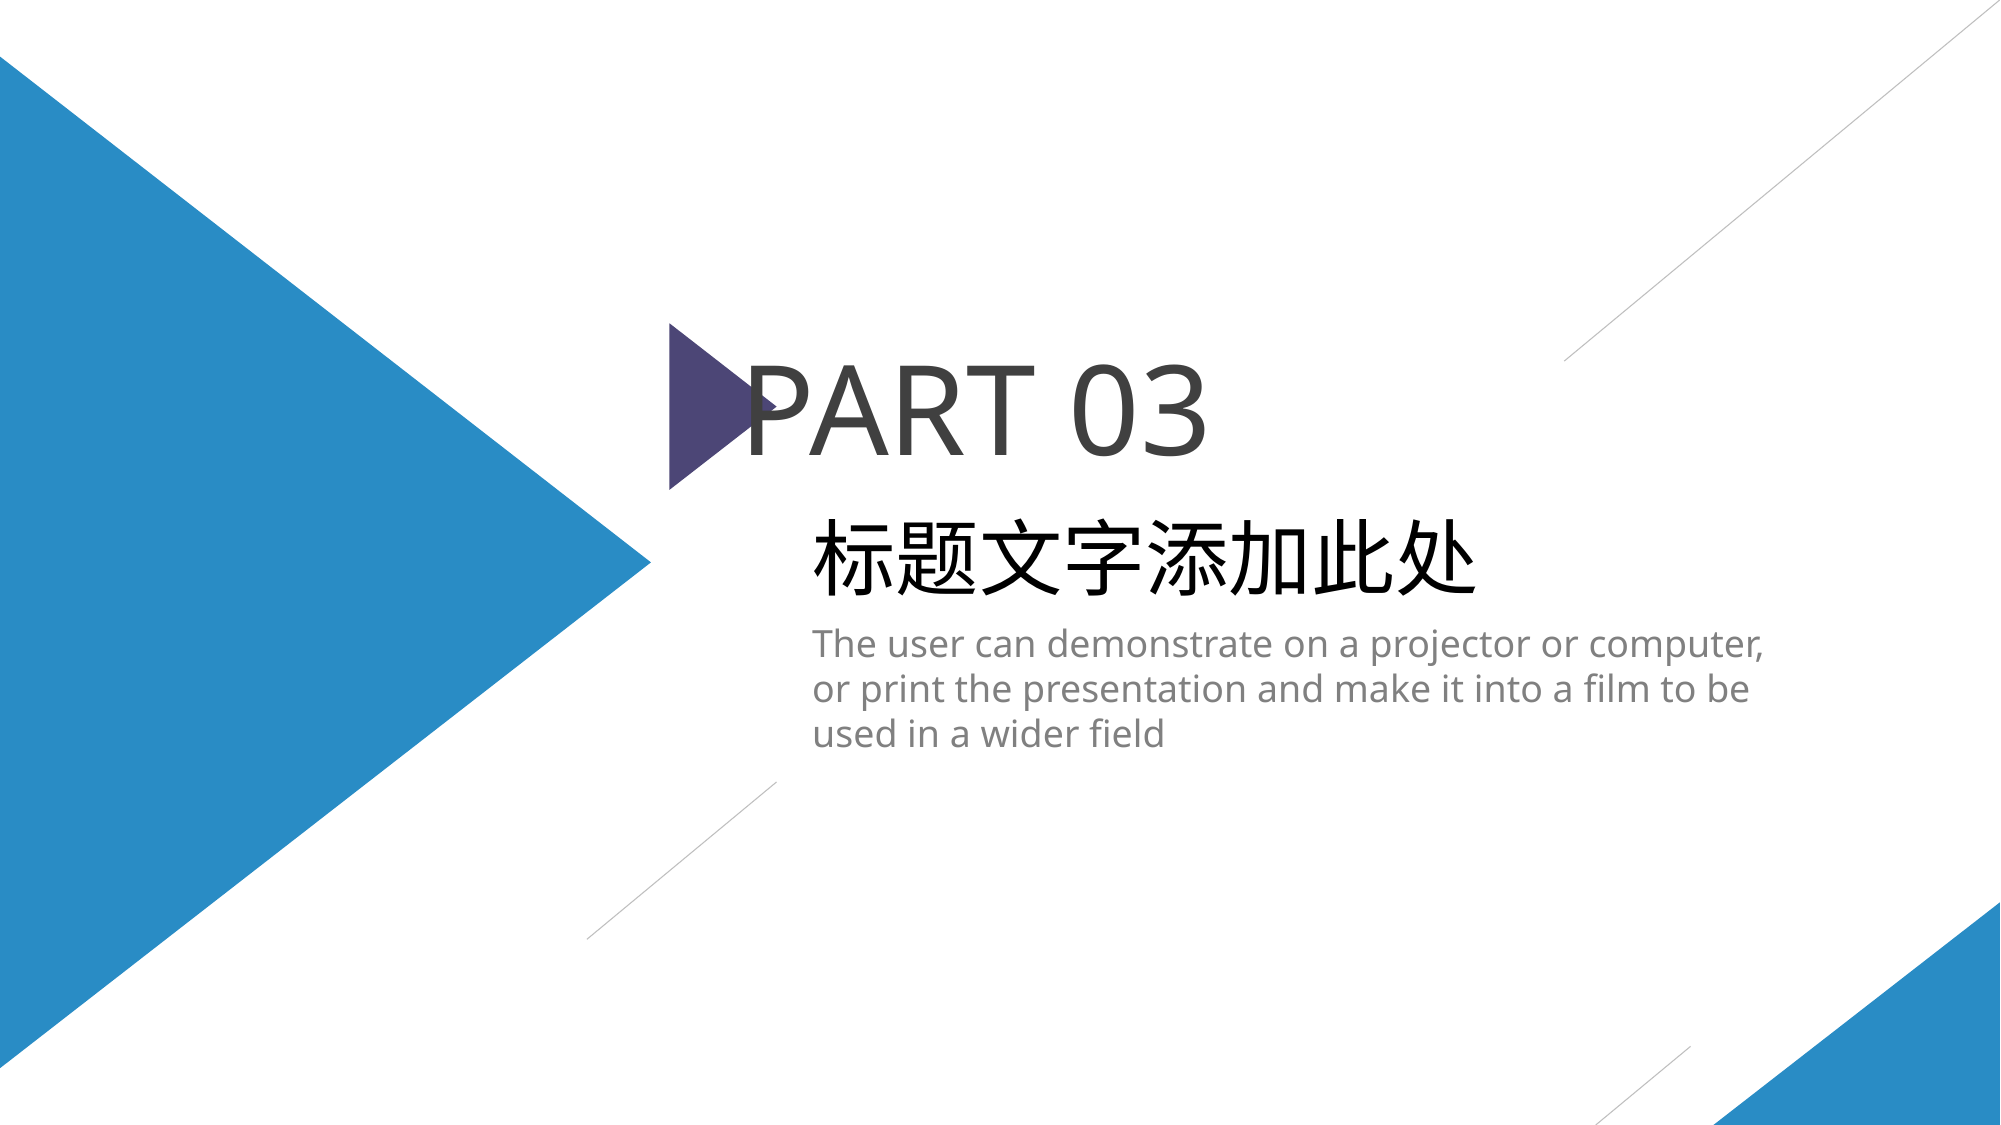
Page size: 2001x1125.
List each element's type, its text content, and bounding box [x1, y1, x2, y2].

text_box [668, 321, 724, 492]
text_box [0, 55, 653, 1070]
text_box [1564, 0, 2000, 362]
text_box 标题文字添加此处 [797, 498, 1494, 612]
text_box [586, 781, 777, 940]
text_box [1711, 900, 2000, 1125]
text_box The user can demonstrate on a projector or computer, or print the presentation and make it into a film to be used in a wider field [797, 612, 1824, 762]
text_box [1595, 1046, 1691, 1125]
text_box PART 03 [724, 323, 1227, 488]
